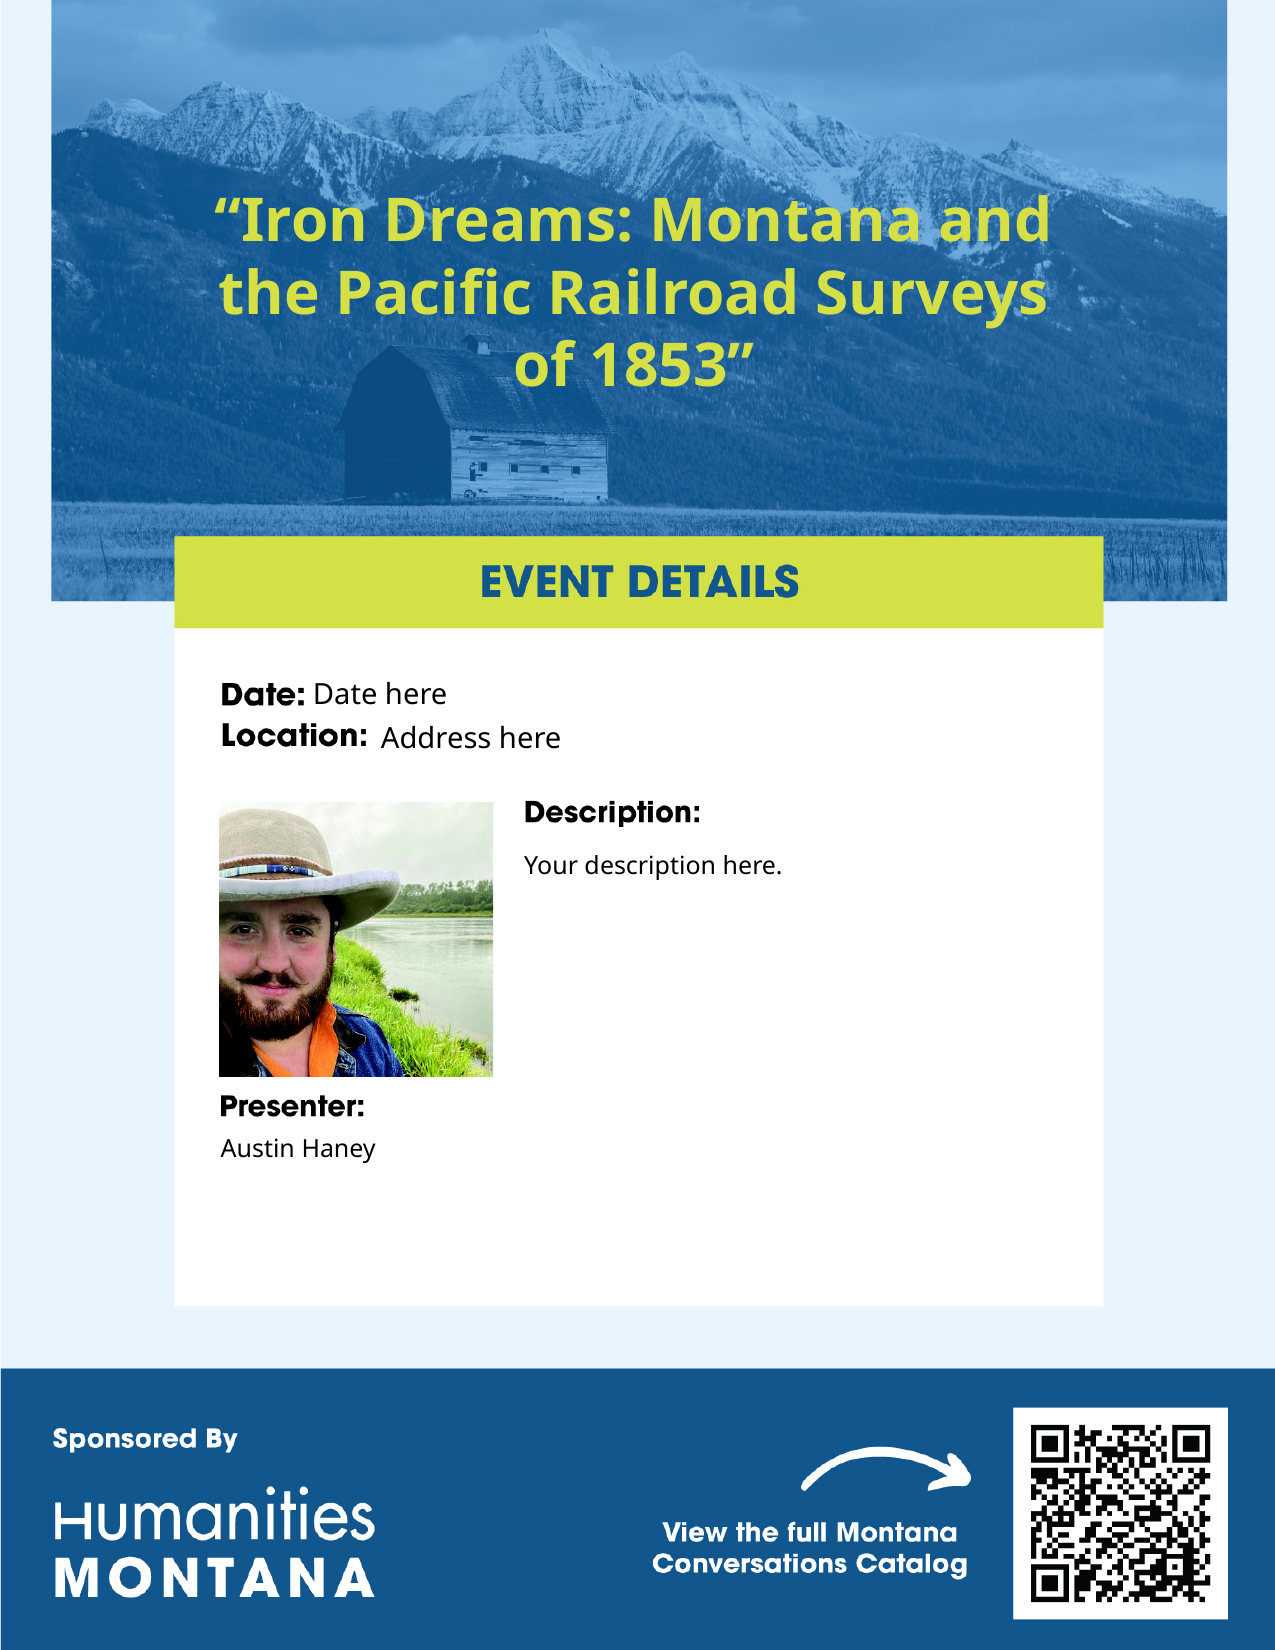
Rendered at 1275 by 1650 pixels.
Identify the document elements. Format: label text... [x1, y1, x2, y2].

picture [0, 0, 1275, 1650]
text_box [159, 166, 169, 233]
text_box Austin Haney [205, 1117, 480, 1178]
text_box Date here [297, 660, 932, 726]
text_box Your description here. [509, 834, 1033, 895]
text_box “Iron Dreams: Montana and the Pacific Railroad Surveys of 1853” [169, 166, 1099, 414]
text_box Address here [365, 704, 1233, 770]
text_box [169, 132, 1099, 166]
